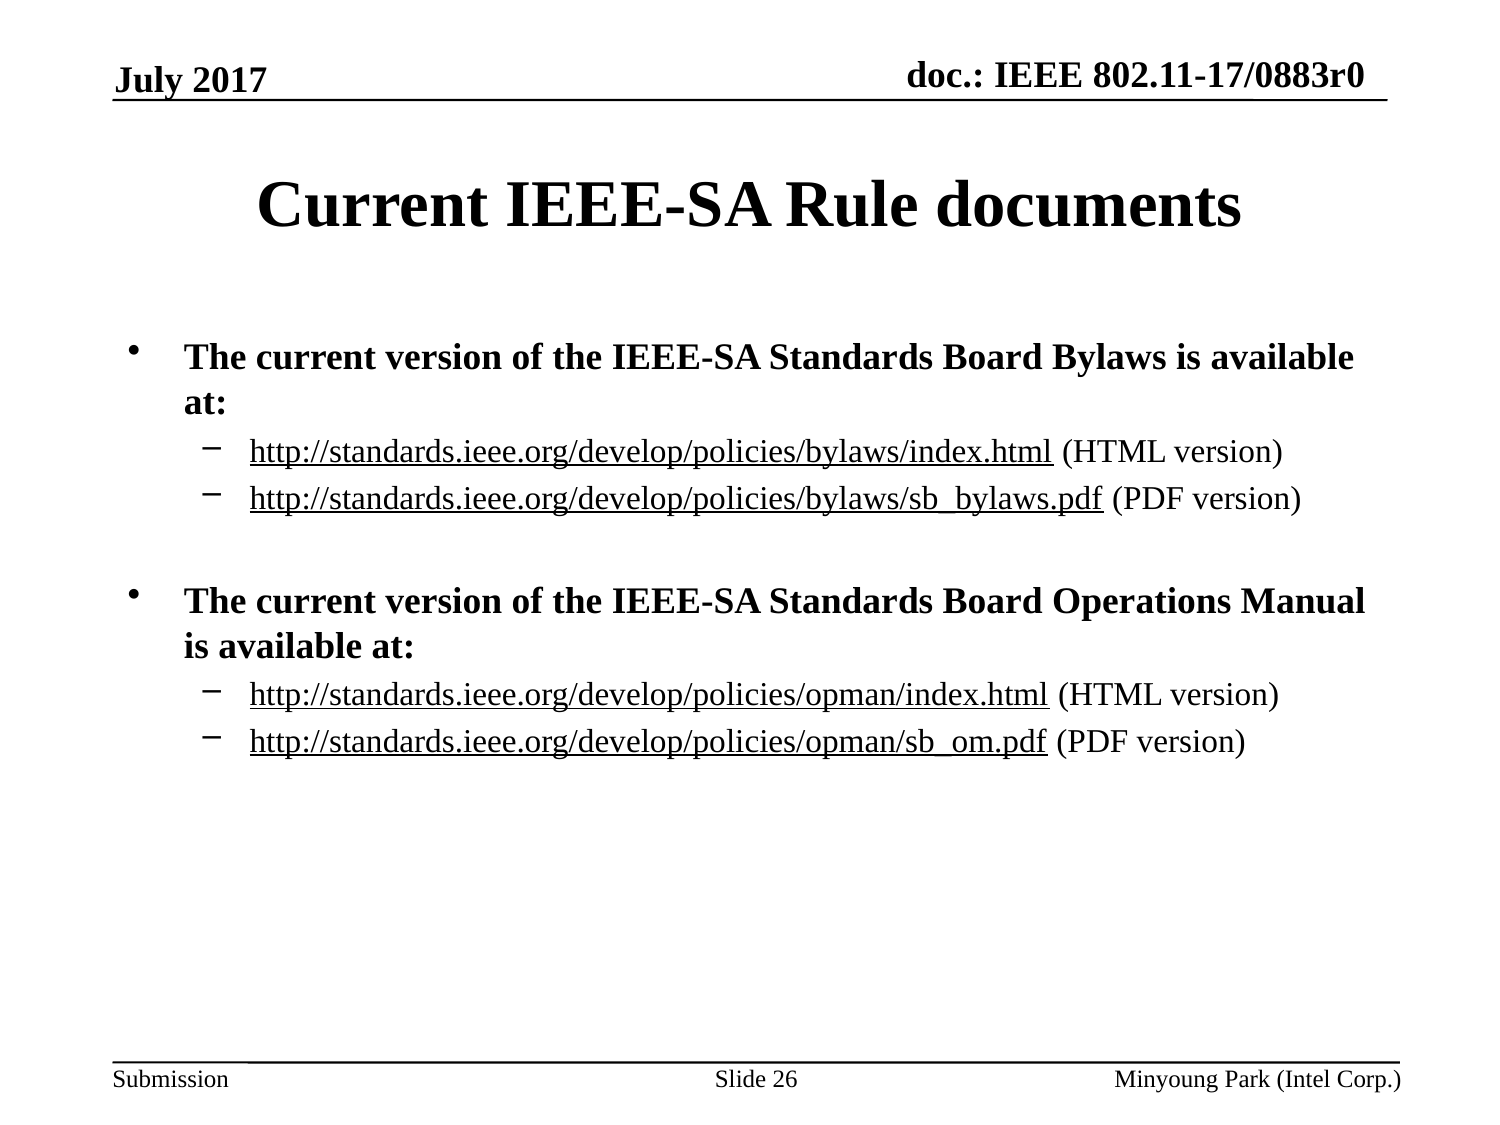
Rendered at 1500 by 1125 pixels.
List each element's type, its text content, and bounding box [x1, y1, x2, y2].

list The current version of the IEEE-SA Standards Board Bylaws is available at: http://standards.ieee.org/develop/policies/bylaws/index.html (HTML version) http://standards.ieee.org/develop/policies/bylaws/sb_bylaws.pdf (PDF version) The current version of the IEEE-SA Standards Board Operations Manual is available at: http://standards.ieee.org/develop/policies/opman/index.html (HTML version) http://standards.ieee.org/develop/policies/opman/sb_om.pdf (PDF version) [112, 324, 1388, 1000]
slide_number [114, 54, 374, 101]
footer Minyoung Park (Intel Corp.) [949, 1061, 1402, 1093]
slide_number Slide 26 [712, 1061, 800, 1093]
title Current IEEE-SA Rule documents [112, 112, 1388, 288]
